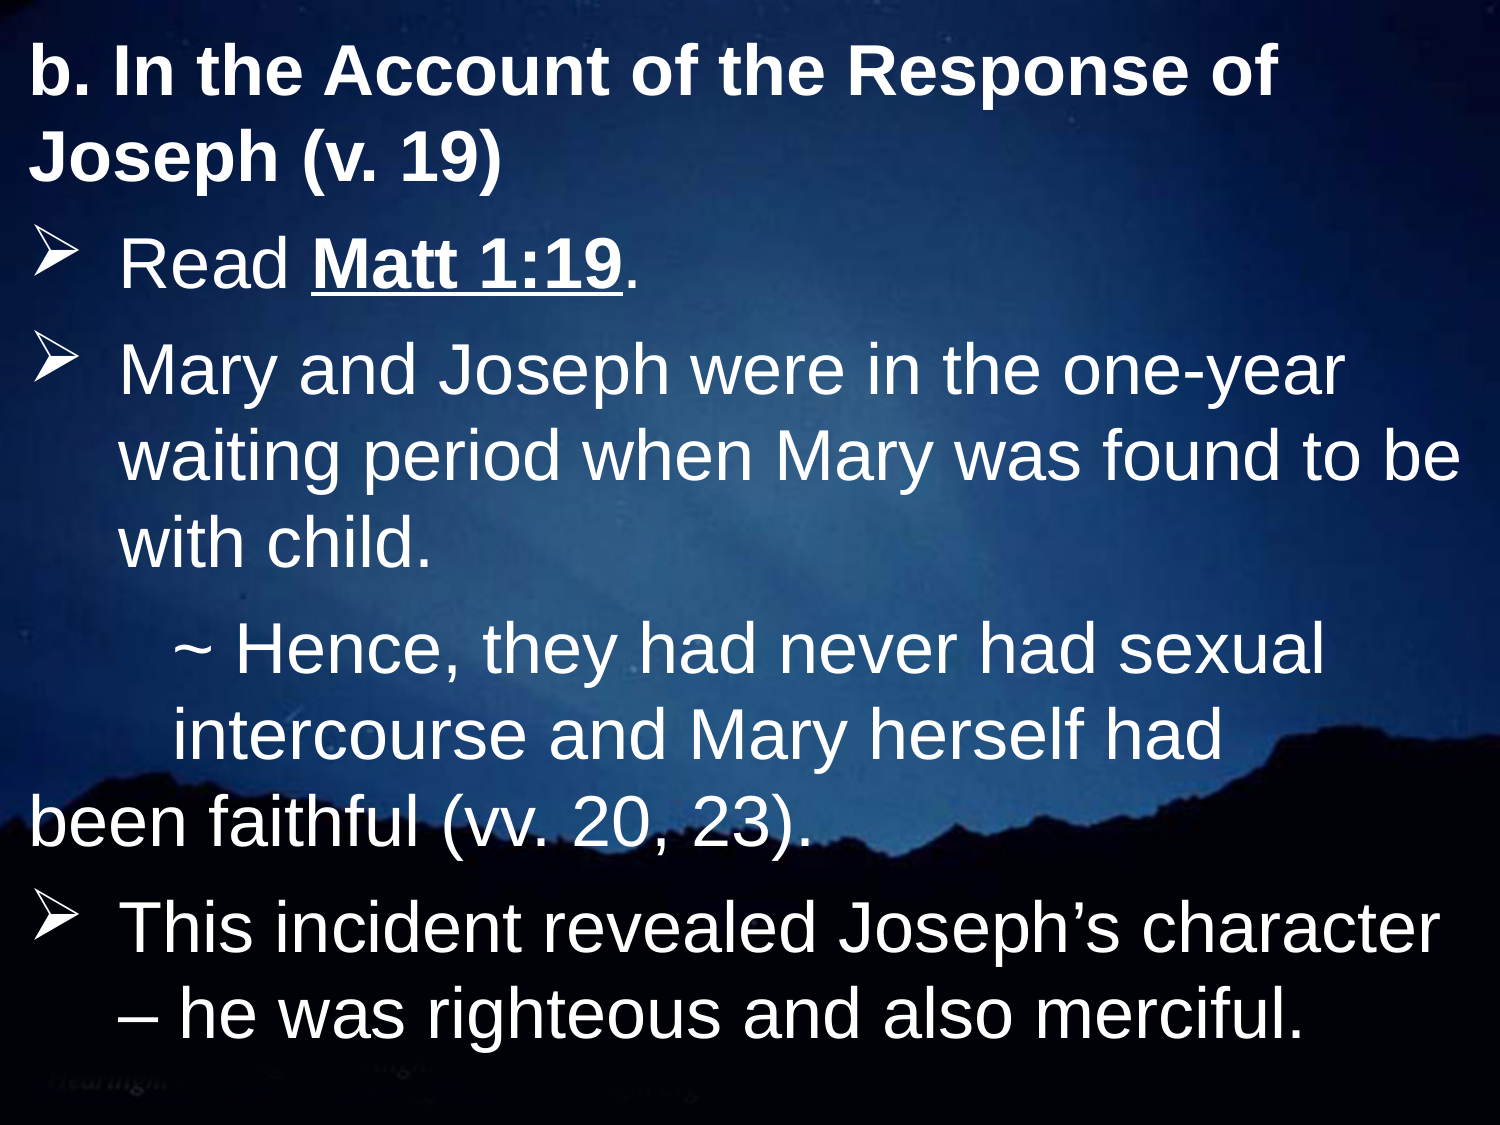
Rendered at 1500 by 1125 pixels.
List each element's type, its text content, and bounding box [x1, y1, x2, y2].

subtitle b. In the Account of the Response of Joseph (v. 19) Read Matt 1:19. Mary and Joseph were in the one-year waiting period when Mary was found to be with child. ~ Hence, they had never had sexual intercourse and Mary herself had been faithful (vv. 20, 23). This incident revealed Joseph’s character – he was righteous and also merciful. [13, 16, 1484, 1108]
picture [0, 0, 1500, 1125]
